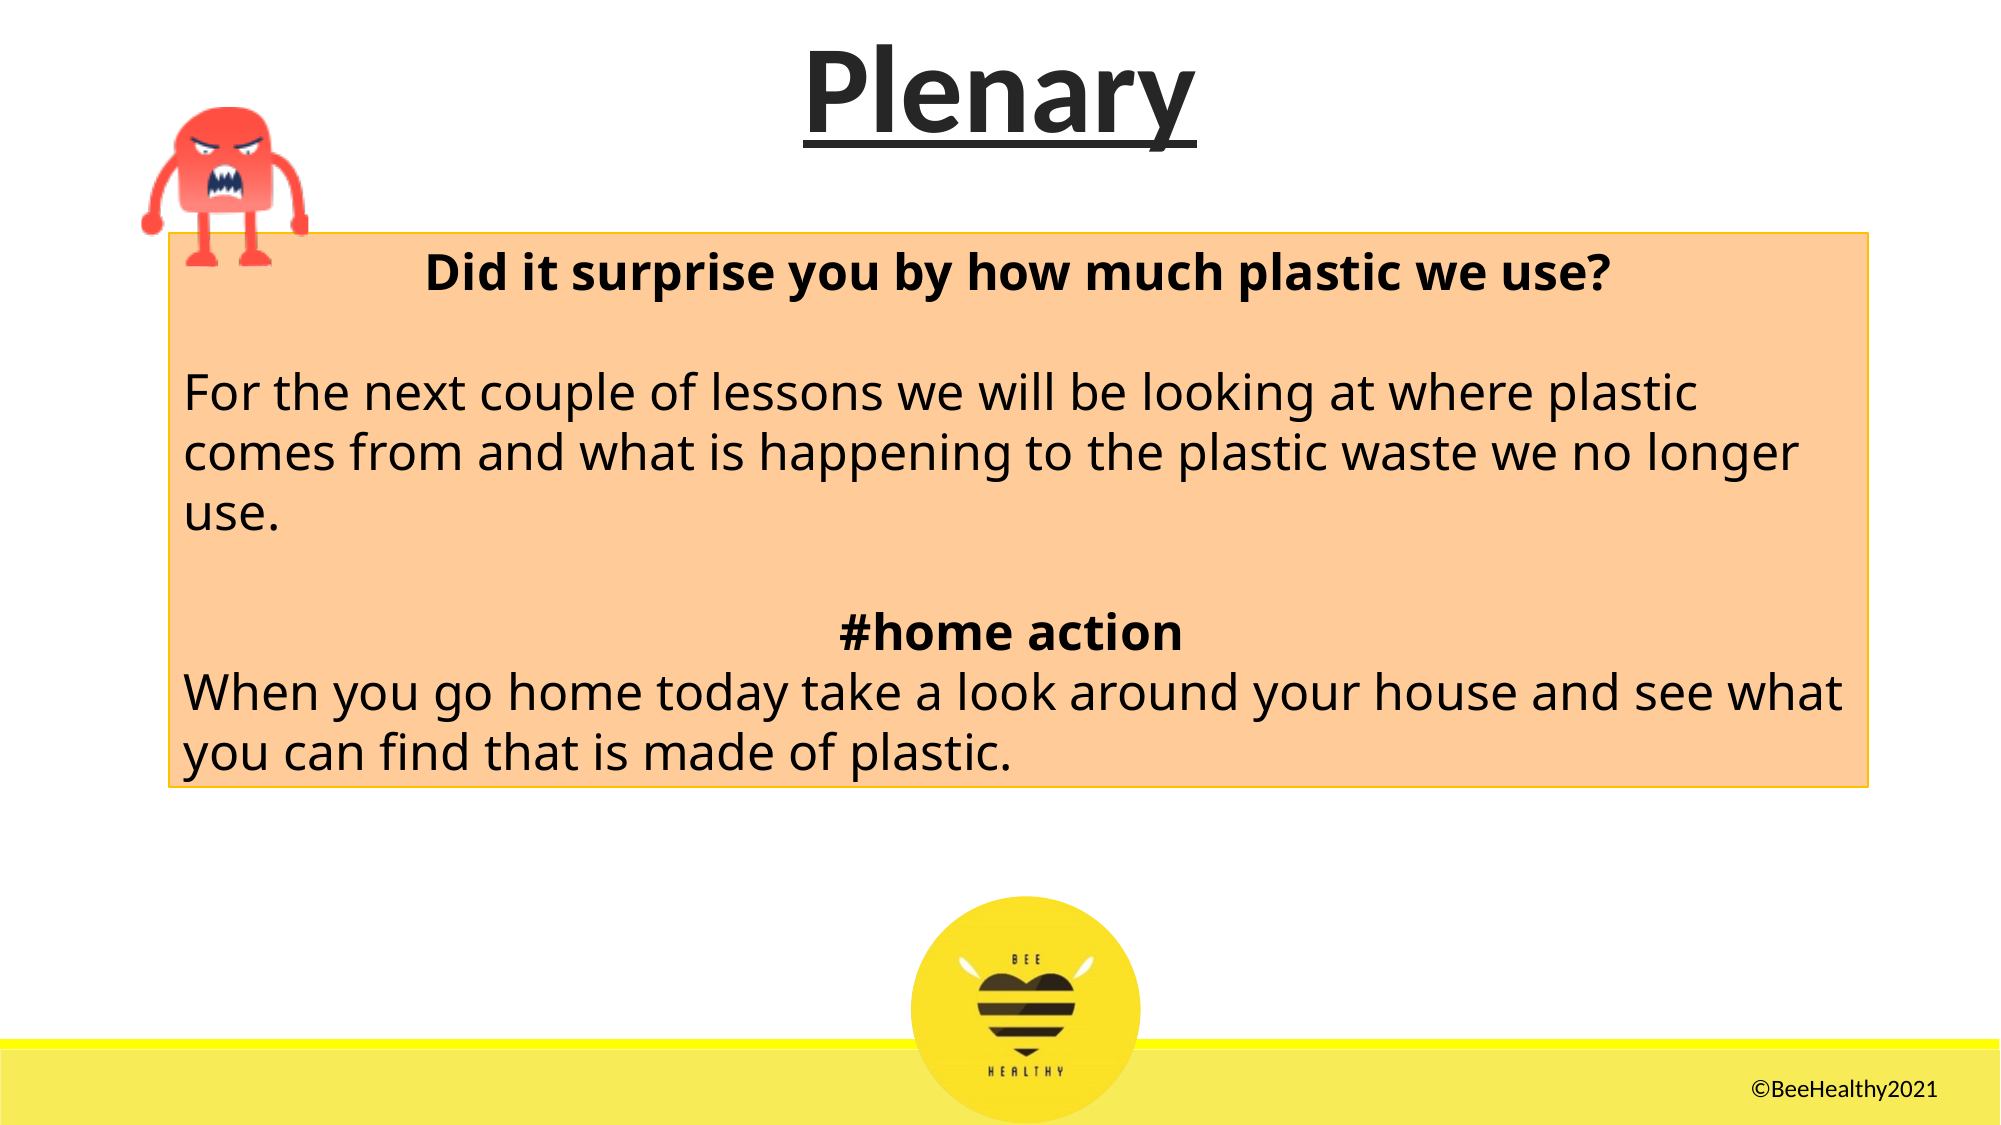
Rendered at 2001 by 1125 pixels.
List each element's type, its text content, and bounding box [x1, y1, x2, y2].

text_box Did it surprise you by how much plastic we use? For the next couple of lessons we will be looking at where plastic comes from and what is happening to the plastic waste we no longer use. #home action When you go home today take a look around your house and see what you can find that is made of plastic. [168, 232, 1869, 788]
text_box Plenary [788, 0, 1212, 165]
picture [140, 106, 309, 267]
picture [910, 895, 1142, 1124]
